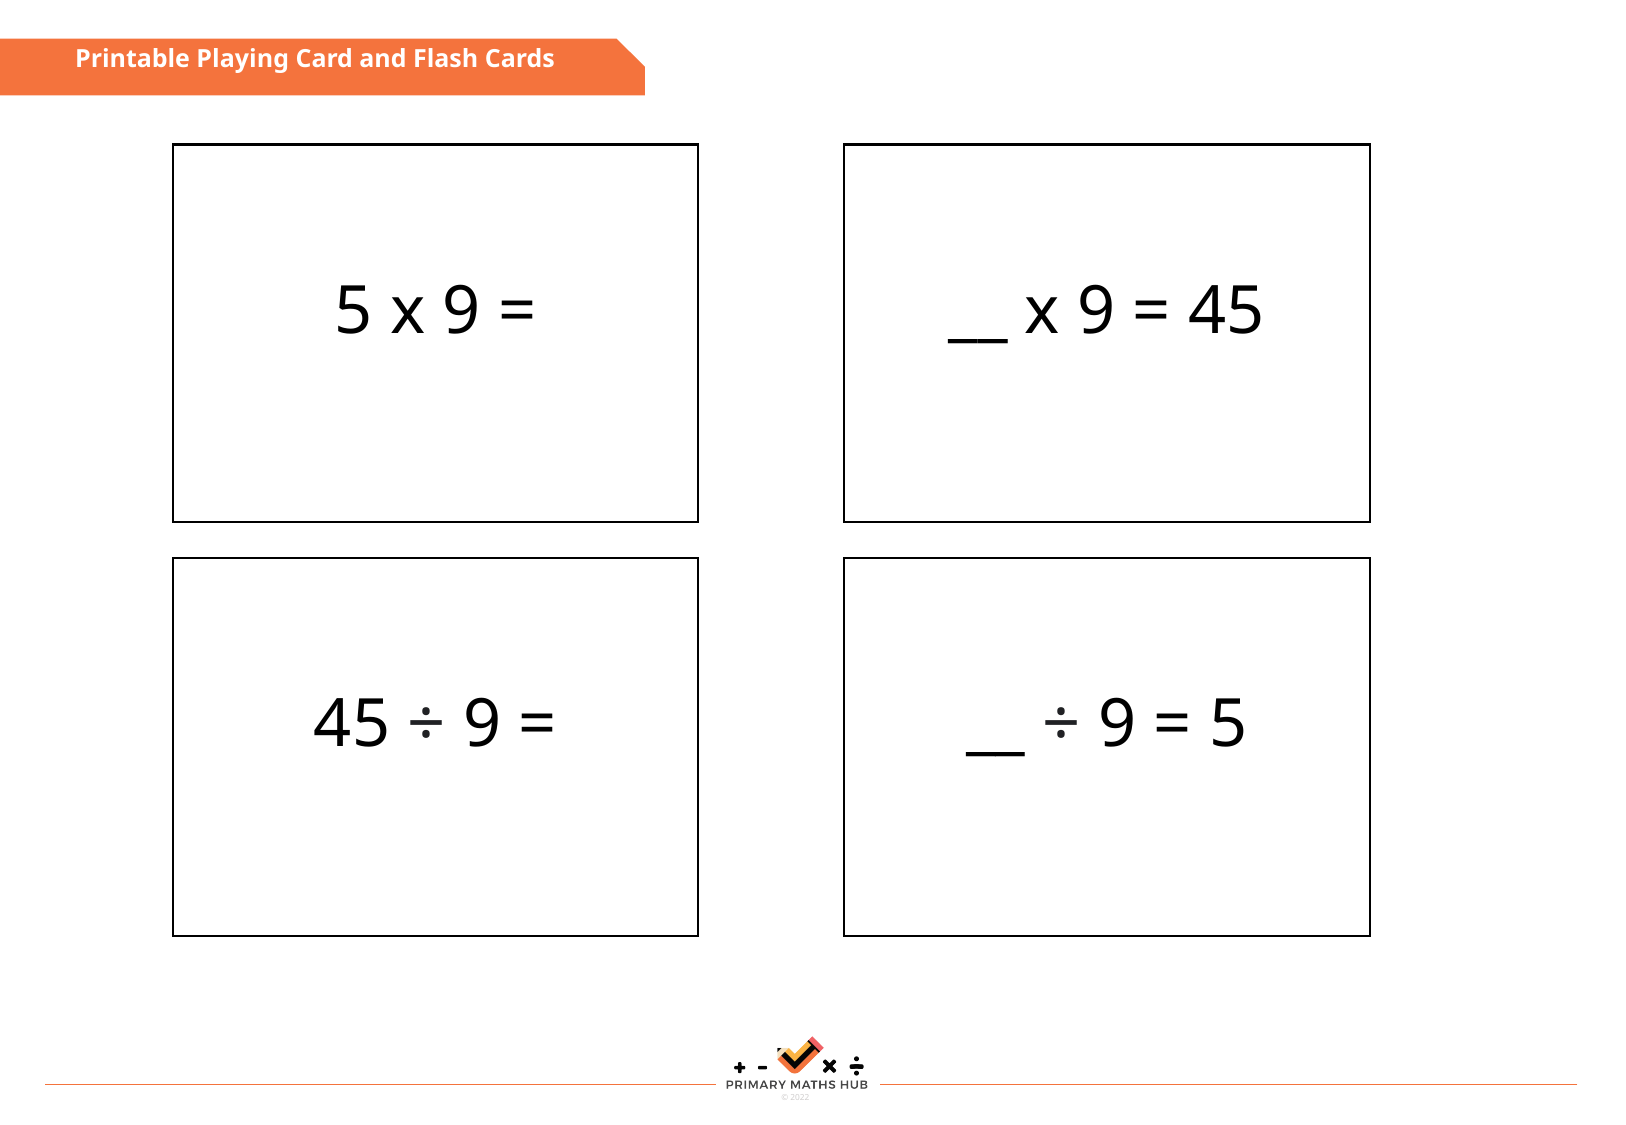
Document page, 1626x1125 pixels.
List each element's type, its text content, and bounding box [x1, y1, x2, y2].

text_box [172, 557, 699, 672]
text_box [172, 768, 699, 937]
text_box [843, 557, 1371, 937]
picture [722, 1034, 872, 1094]
text_box © 2022 [720, 1084, 870, 1110]
text_box [843, 143, 1371, 523]
text_box [172, 143, 699, 259]
text_box [172, 355, 699, 523]
text_box Printable Playing Card and Flash Cards [0, 37, 646, 97]
text_box __ ÷ 9 = 5 [844, 672, 1370, 768]
text_box __ x 9 = 45 [844, 259, 1370, 355]
text_box 45 ÷ 9 = [172, 672, 699, 768]
text_box 5 x 9 = [172, 259, 699, 355]
